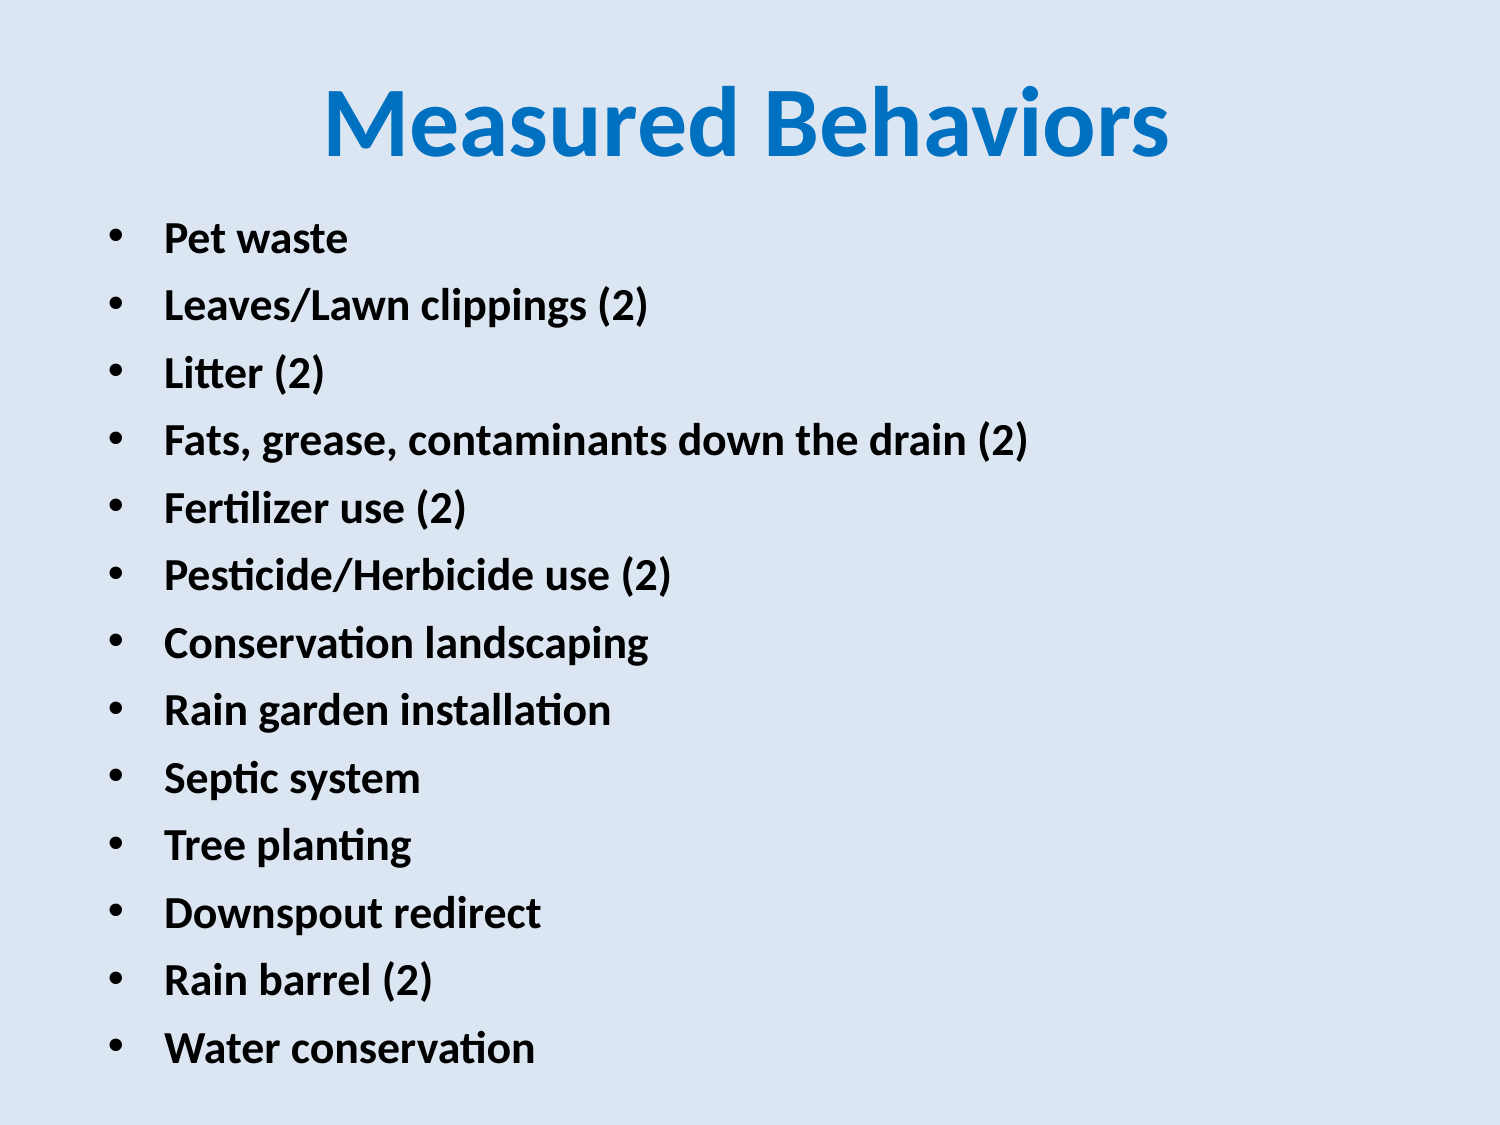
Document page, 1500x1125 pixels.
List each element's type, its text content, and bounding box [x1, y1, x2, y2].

text_box Pet waste Leaves/Lawn clippings (2) Litter (2) Fats, grease, contaminants down the drain (2) Fertilizer use (2) Pesticide/Herbicide use (2) Conservation landscaping Rain garden installation Septic system Tree planting Downspout redirect Rain barrel (2) Water conservation [93, 200, 1401, 1080]
text_box Measured Behaviors [64, 49, 1429, 185]
